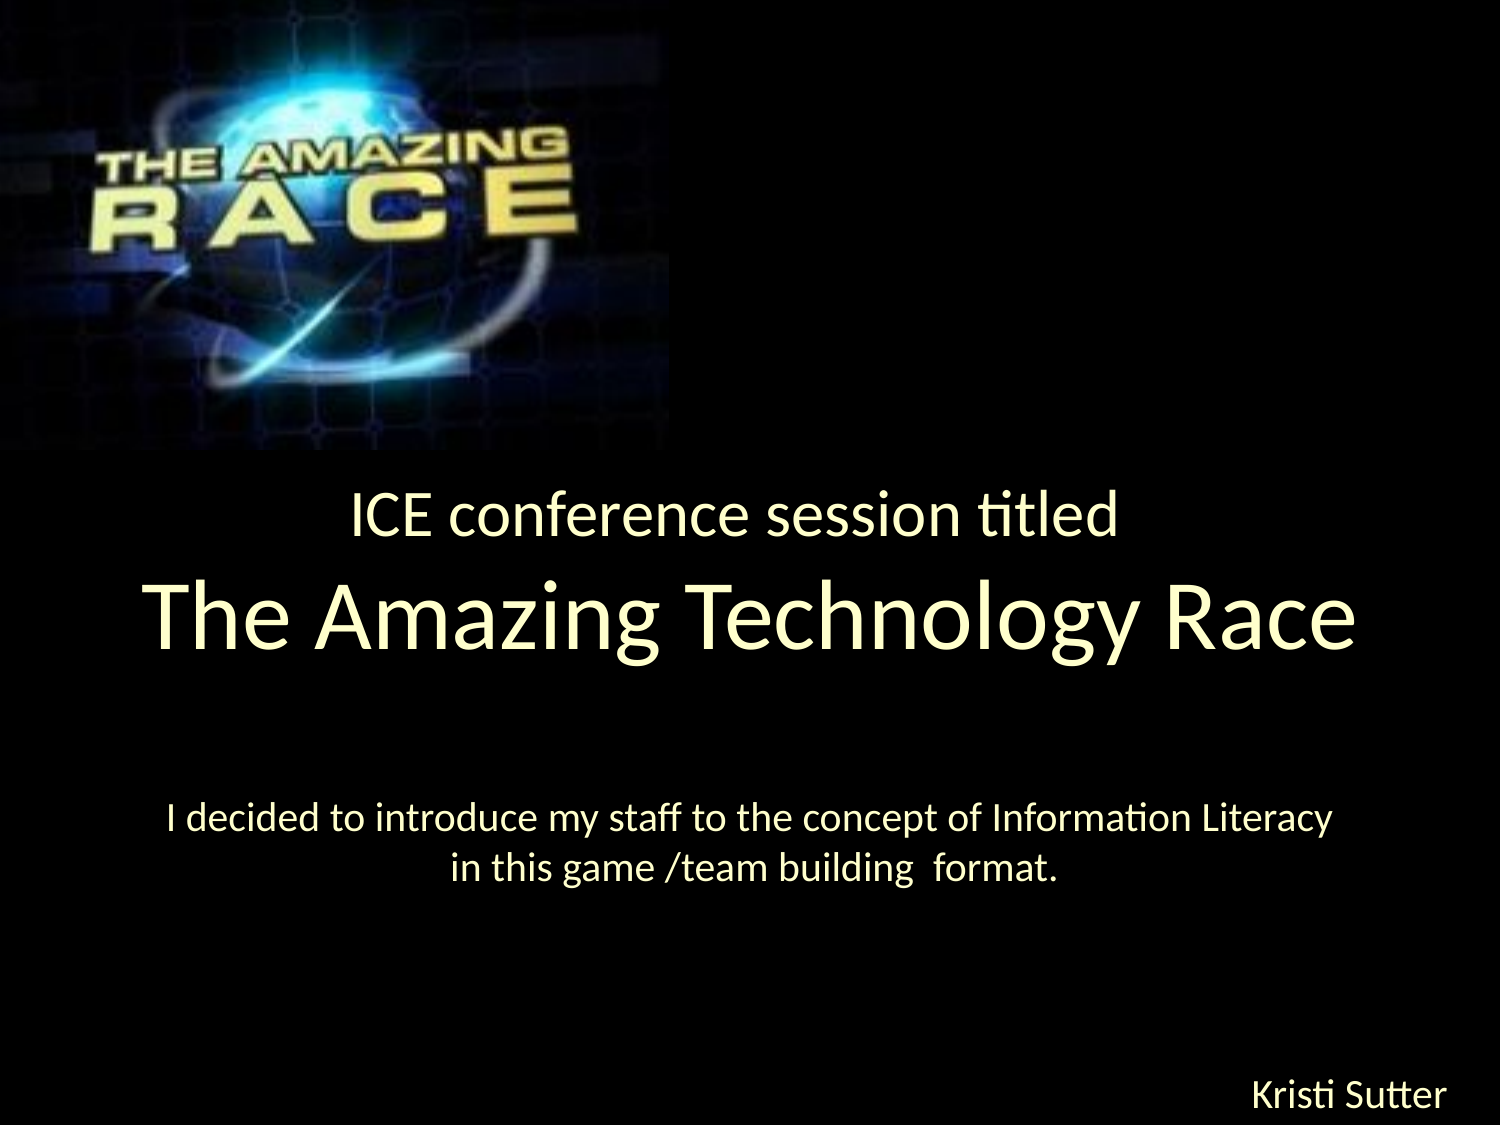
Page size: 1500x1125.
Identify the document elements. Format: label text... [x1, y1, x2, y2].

text_box ICE conference session titled The Amazing Technology Race I decided to introduce my staff to the concept of Information Literacy in this game /team building format. Kristi Sutter [37, 462, 1463, 1125]
picture [0, 0, 670, 451]
